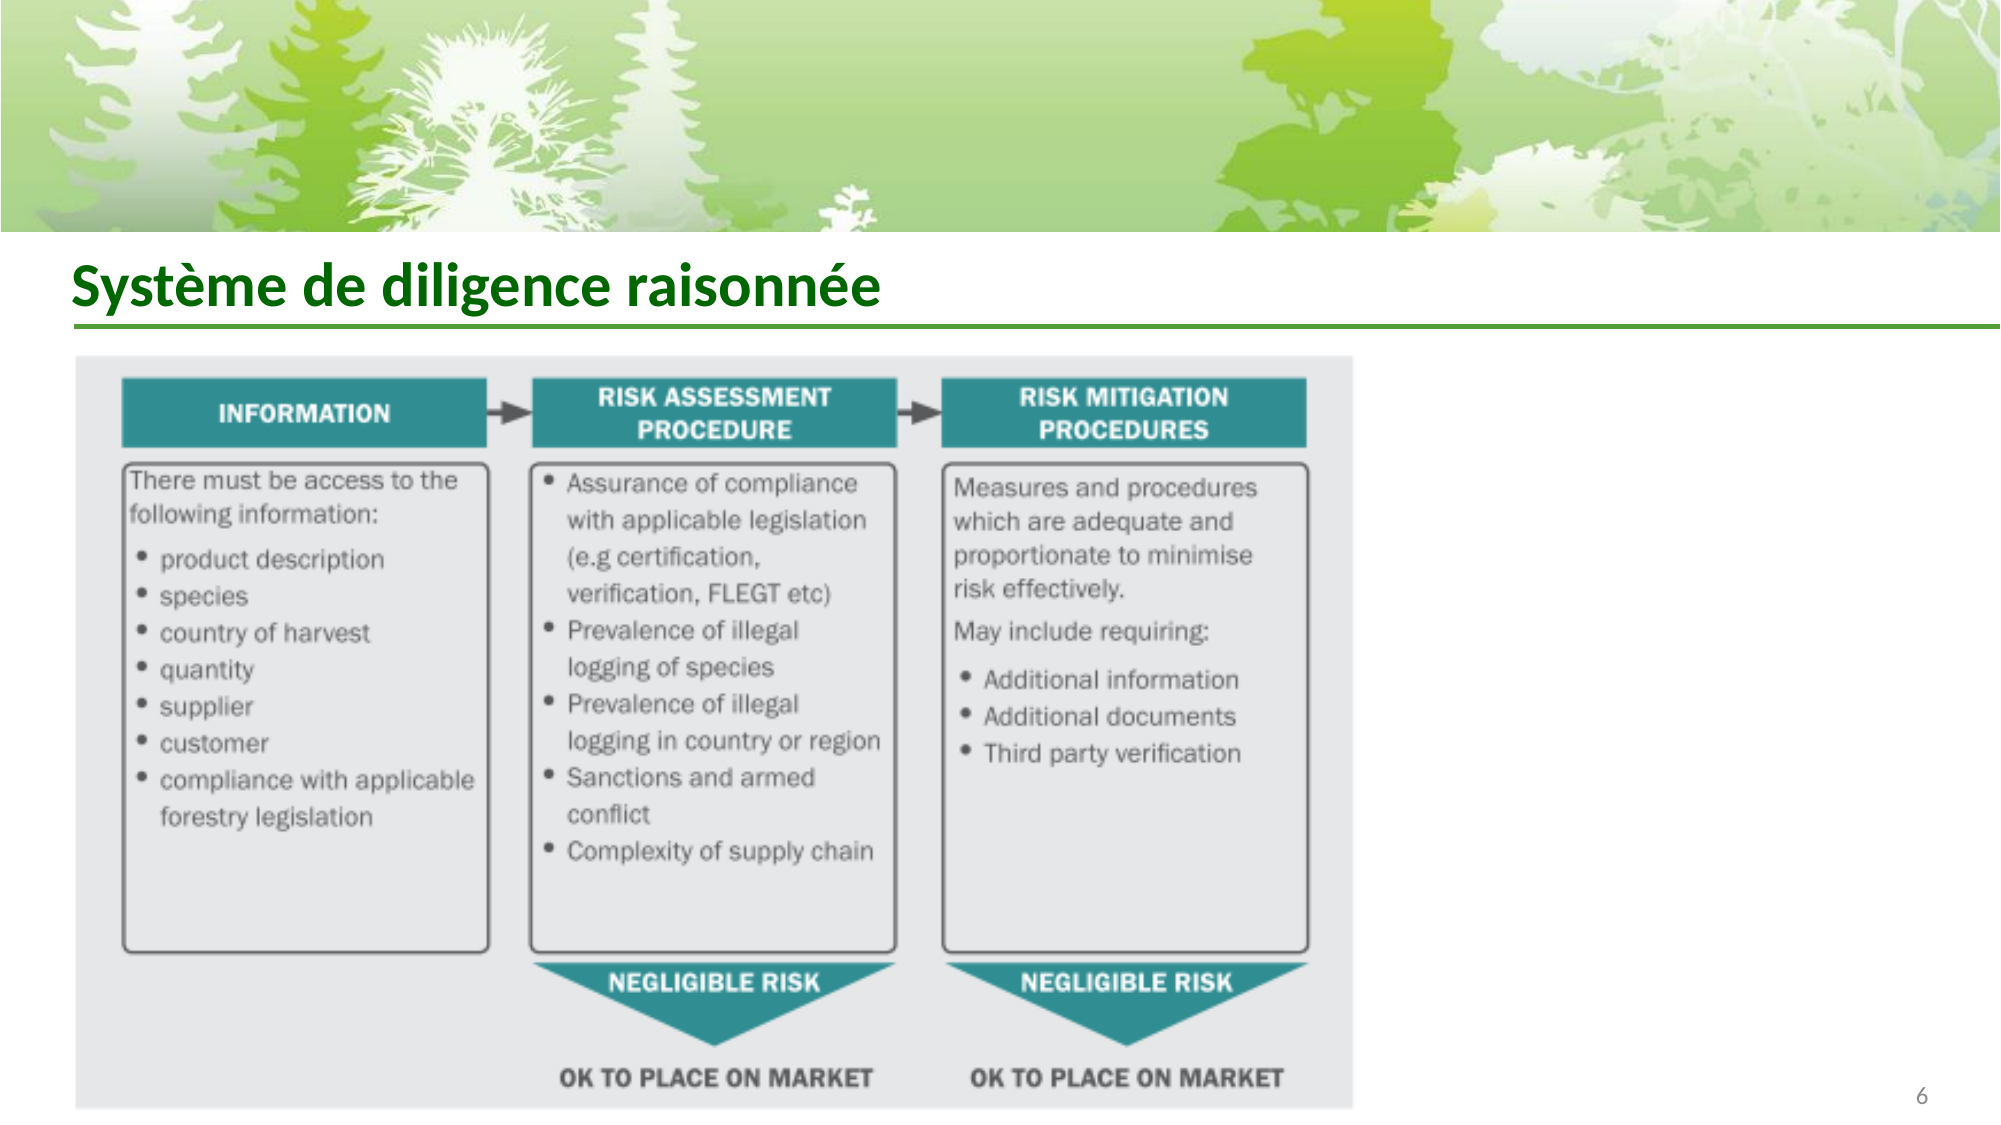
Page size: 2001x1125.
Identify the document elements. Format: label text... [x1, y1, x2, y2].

picture [74, 345, 1367, 1117]
picture [0, 0, 2000, 232]
title Système de diligence raisonnée [56, 192, 1407, 380]
slide_number 6 [1493, 1065, 1944, 1125]
